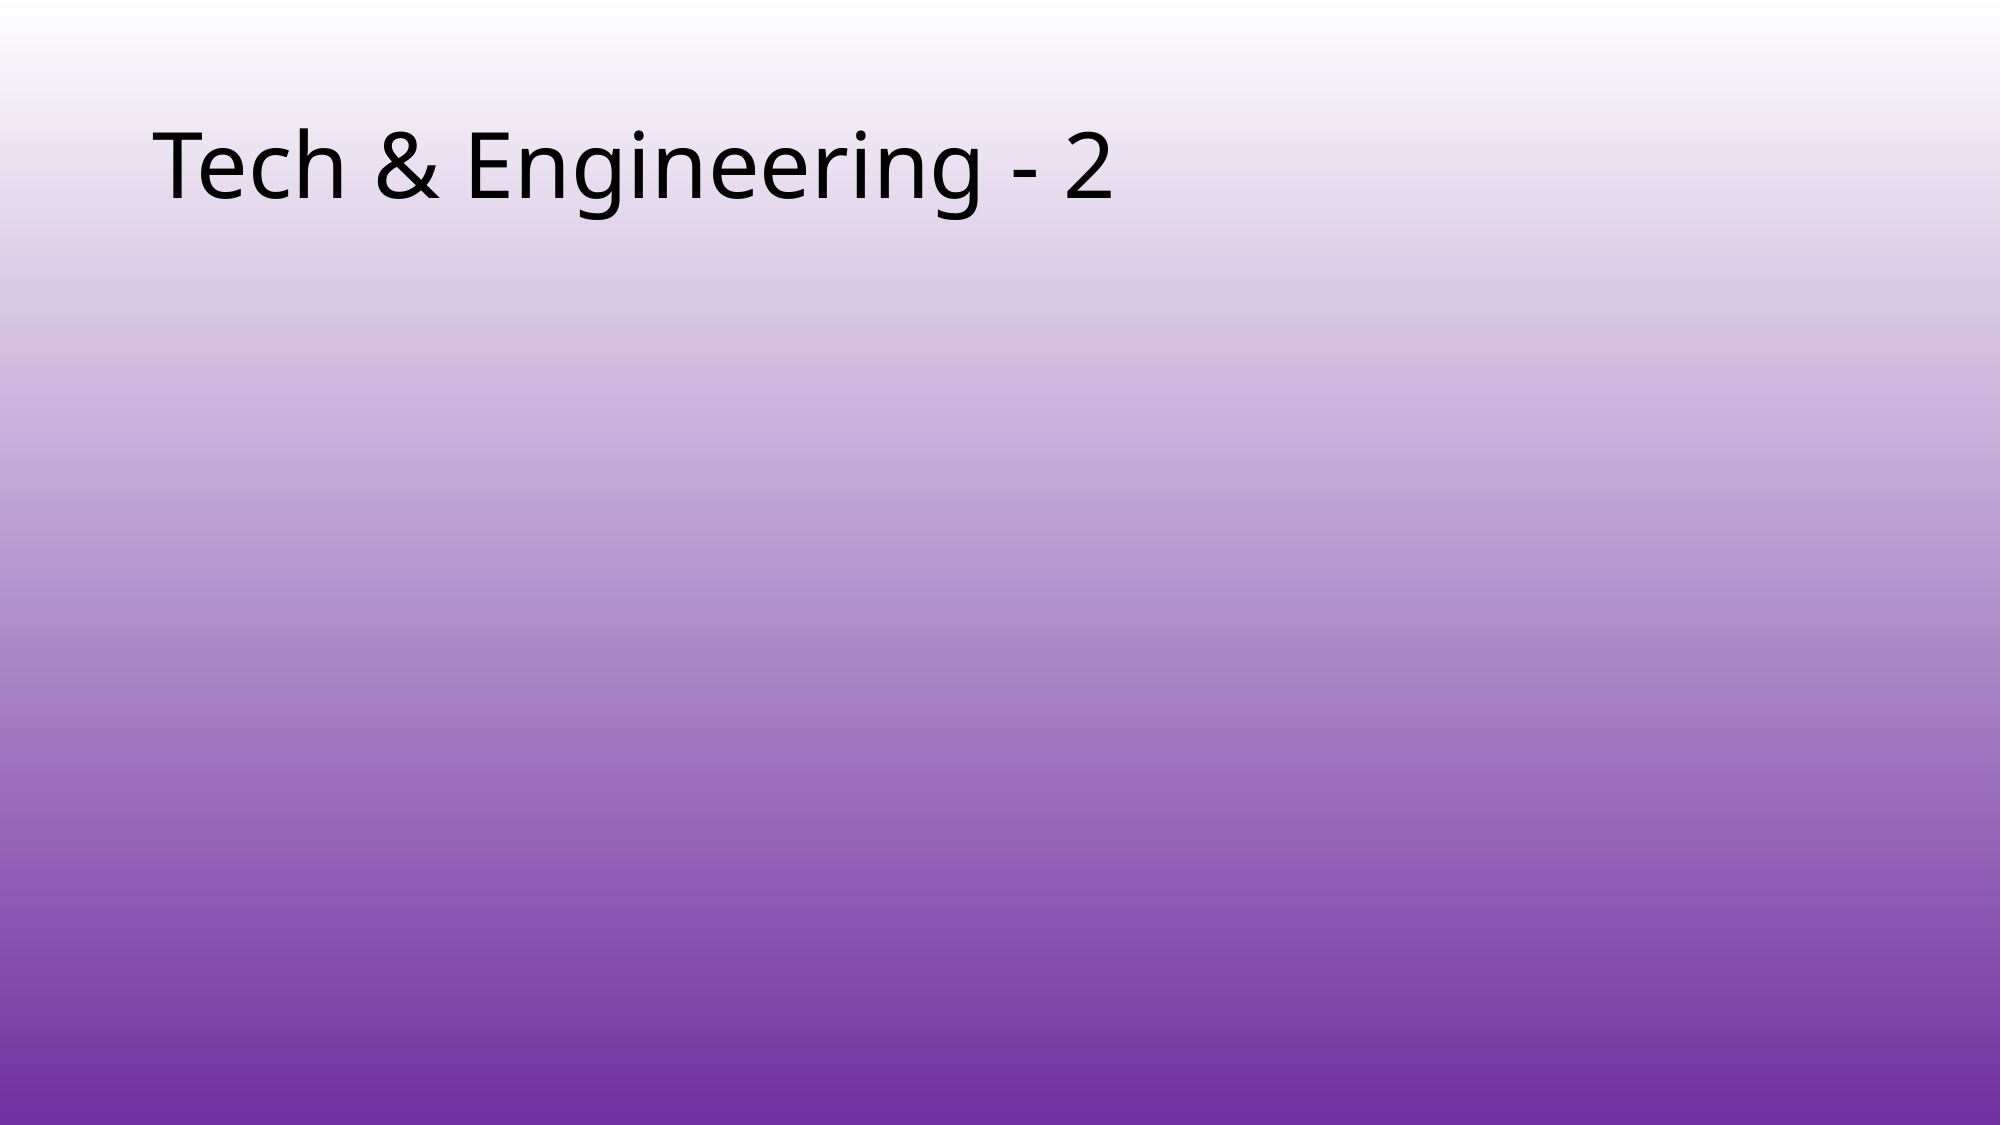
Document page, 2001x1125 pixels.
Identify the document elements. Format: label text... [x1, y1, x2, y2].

title Tech & Engineering - 2 [137, 59, 1863, 278]
